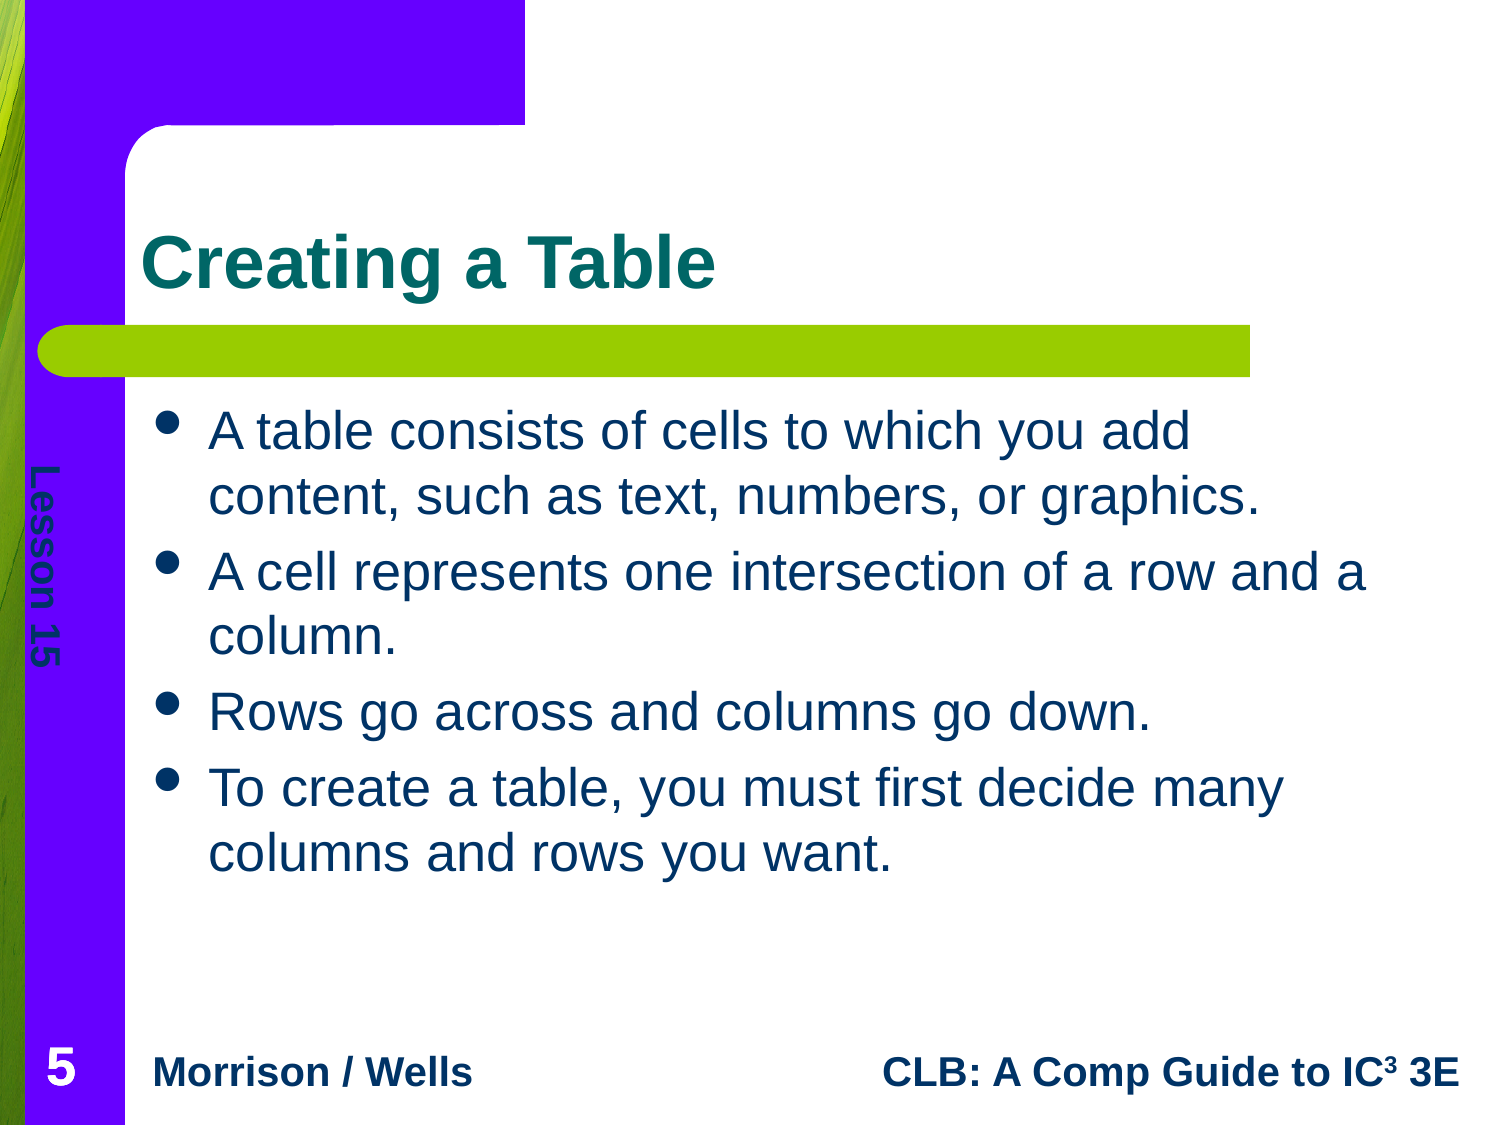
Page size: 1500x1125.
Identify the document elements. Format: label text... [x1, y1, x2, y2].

list A table consists of cells to which you add content, such as text, numbers, or graphics. A cell represents one intersection of a row and a column. Rows go across and columns go down. To create a table, you must first decide many columns and rows you want. [137, 387, 1413, 1013]
picture [0, 0, 25, 1125]
text_box 5 [13, 1023, 111, 1105]
title Creating a Table [124, 124, 1426, 313]
